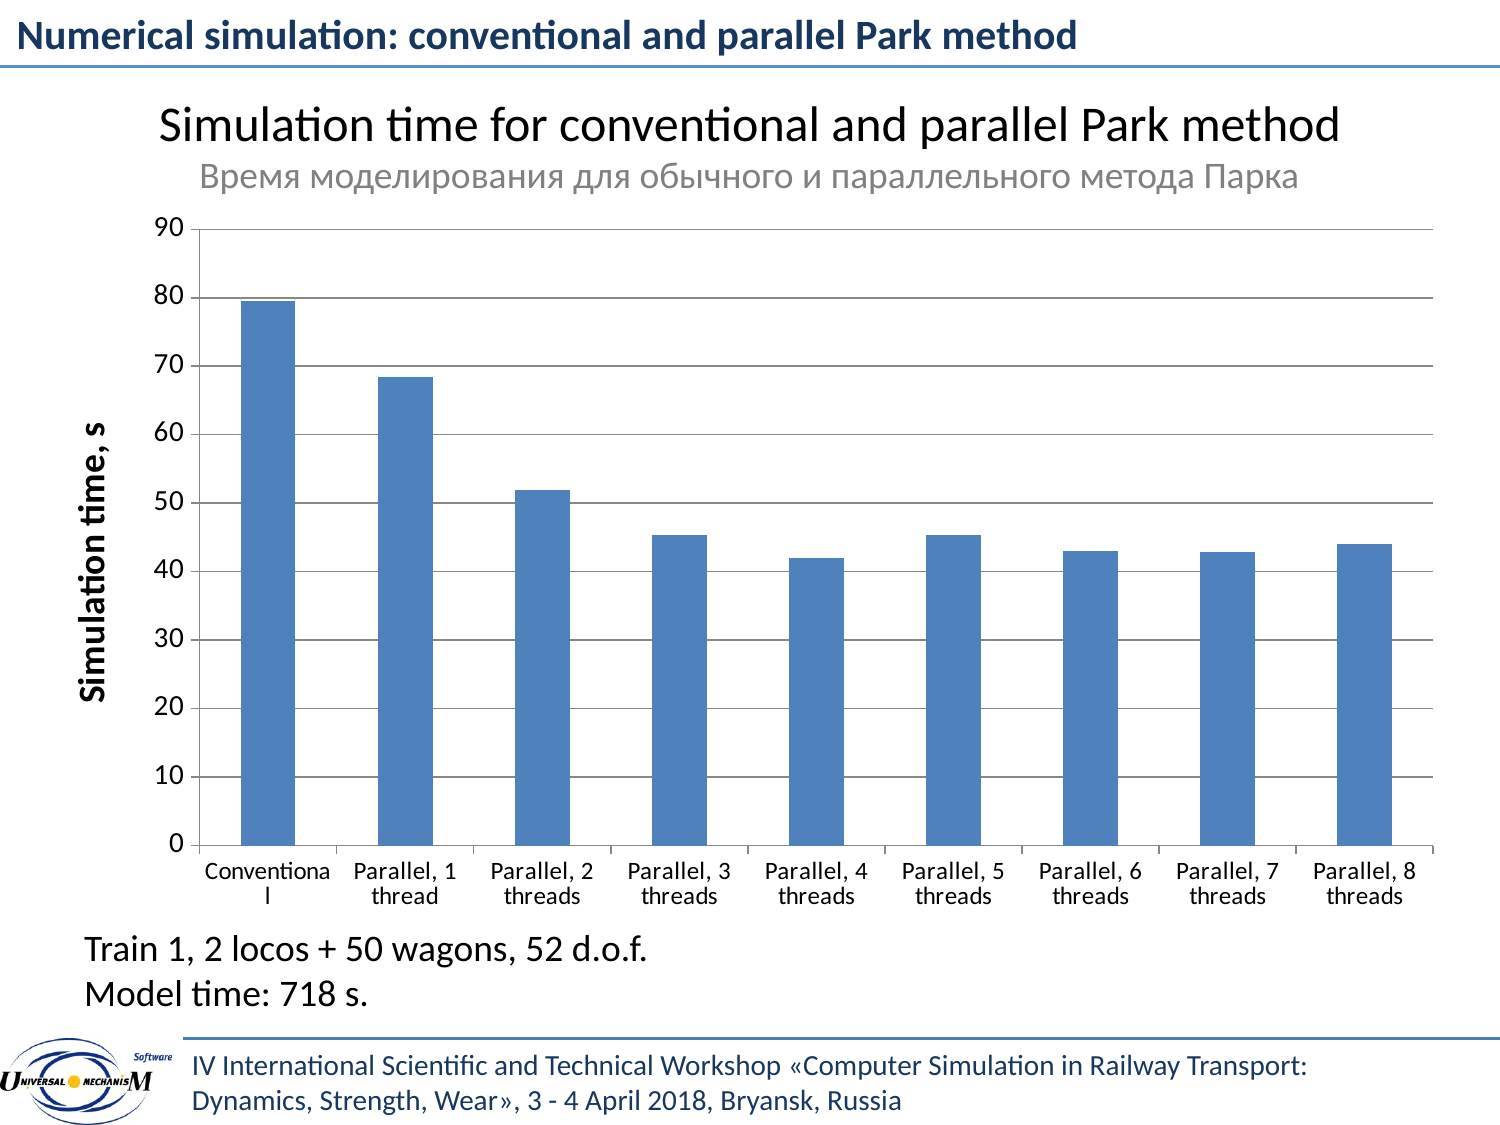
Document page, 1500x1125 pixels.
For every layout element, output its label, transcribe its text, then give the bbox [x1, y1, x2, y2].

text_box Simulation time for conventional and parallel Park method Время моделирования для обычного и параллельного метода Парка [112, 84, 1388, 198]
picture [0, 1038, 172, 1125]
chart [38, 199, 1462, 926]
text_box Train 1, 2 locos + 50 wagons, 52 d.o.f. Model time: 718 s. [69, 935, 664, 1022]
title Numerical simulation: conventional and parallel Park method [1, 0, 1500, 63]
